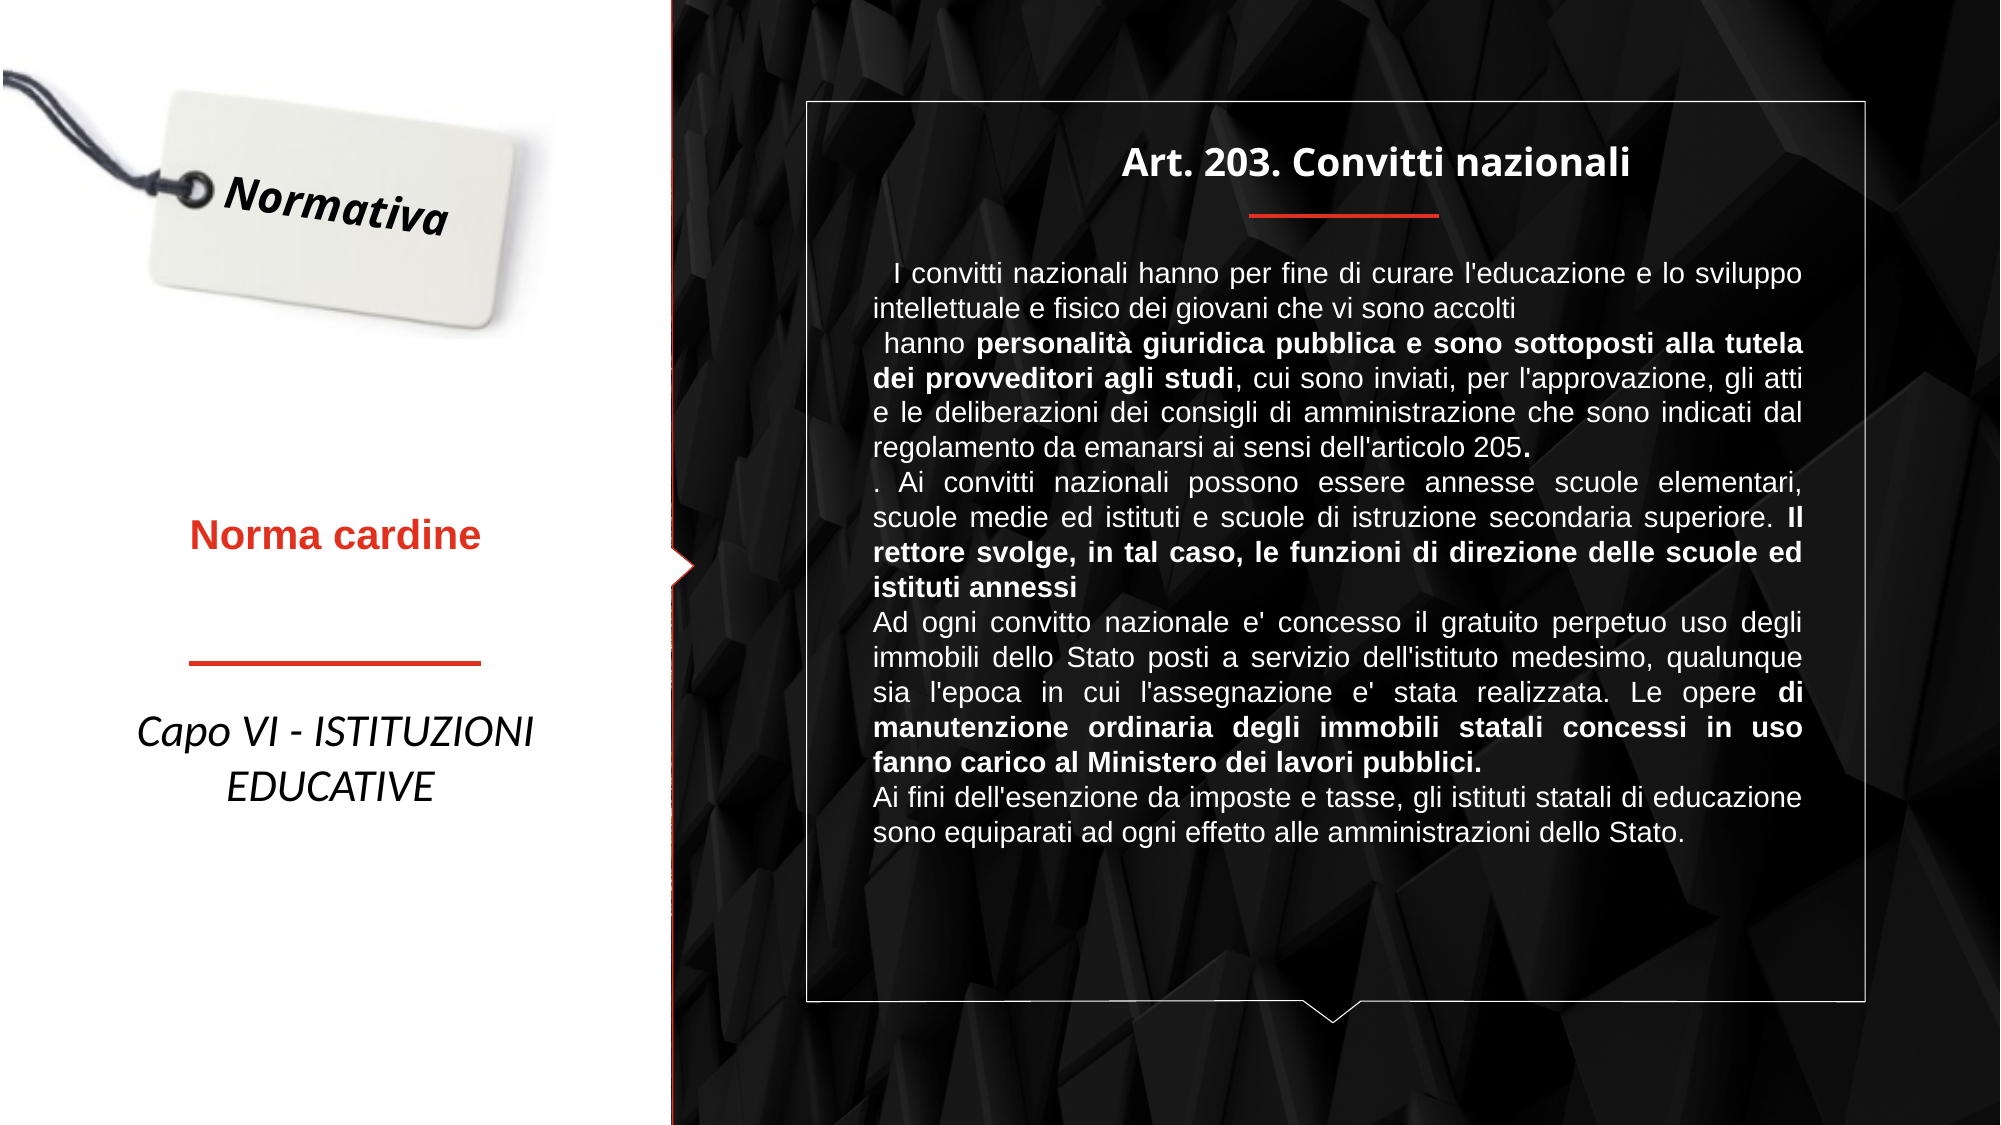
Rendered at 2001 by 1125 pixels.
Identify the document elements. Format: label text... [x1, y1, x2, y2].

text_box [3, 48, 584, 339]
title Norma cardine Capo VI - ISTITUZIONI EDUCATIVE [58, 454, 613, 857]
picture [671, 0, 2000, 1125]
